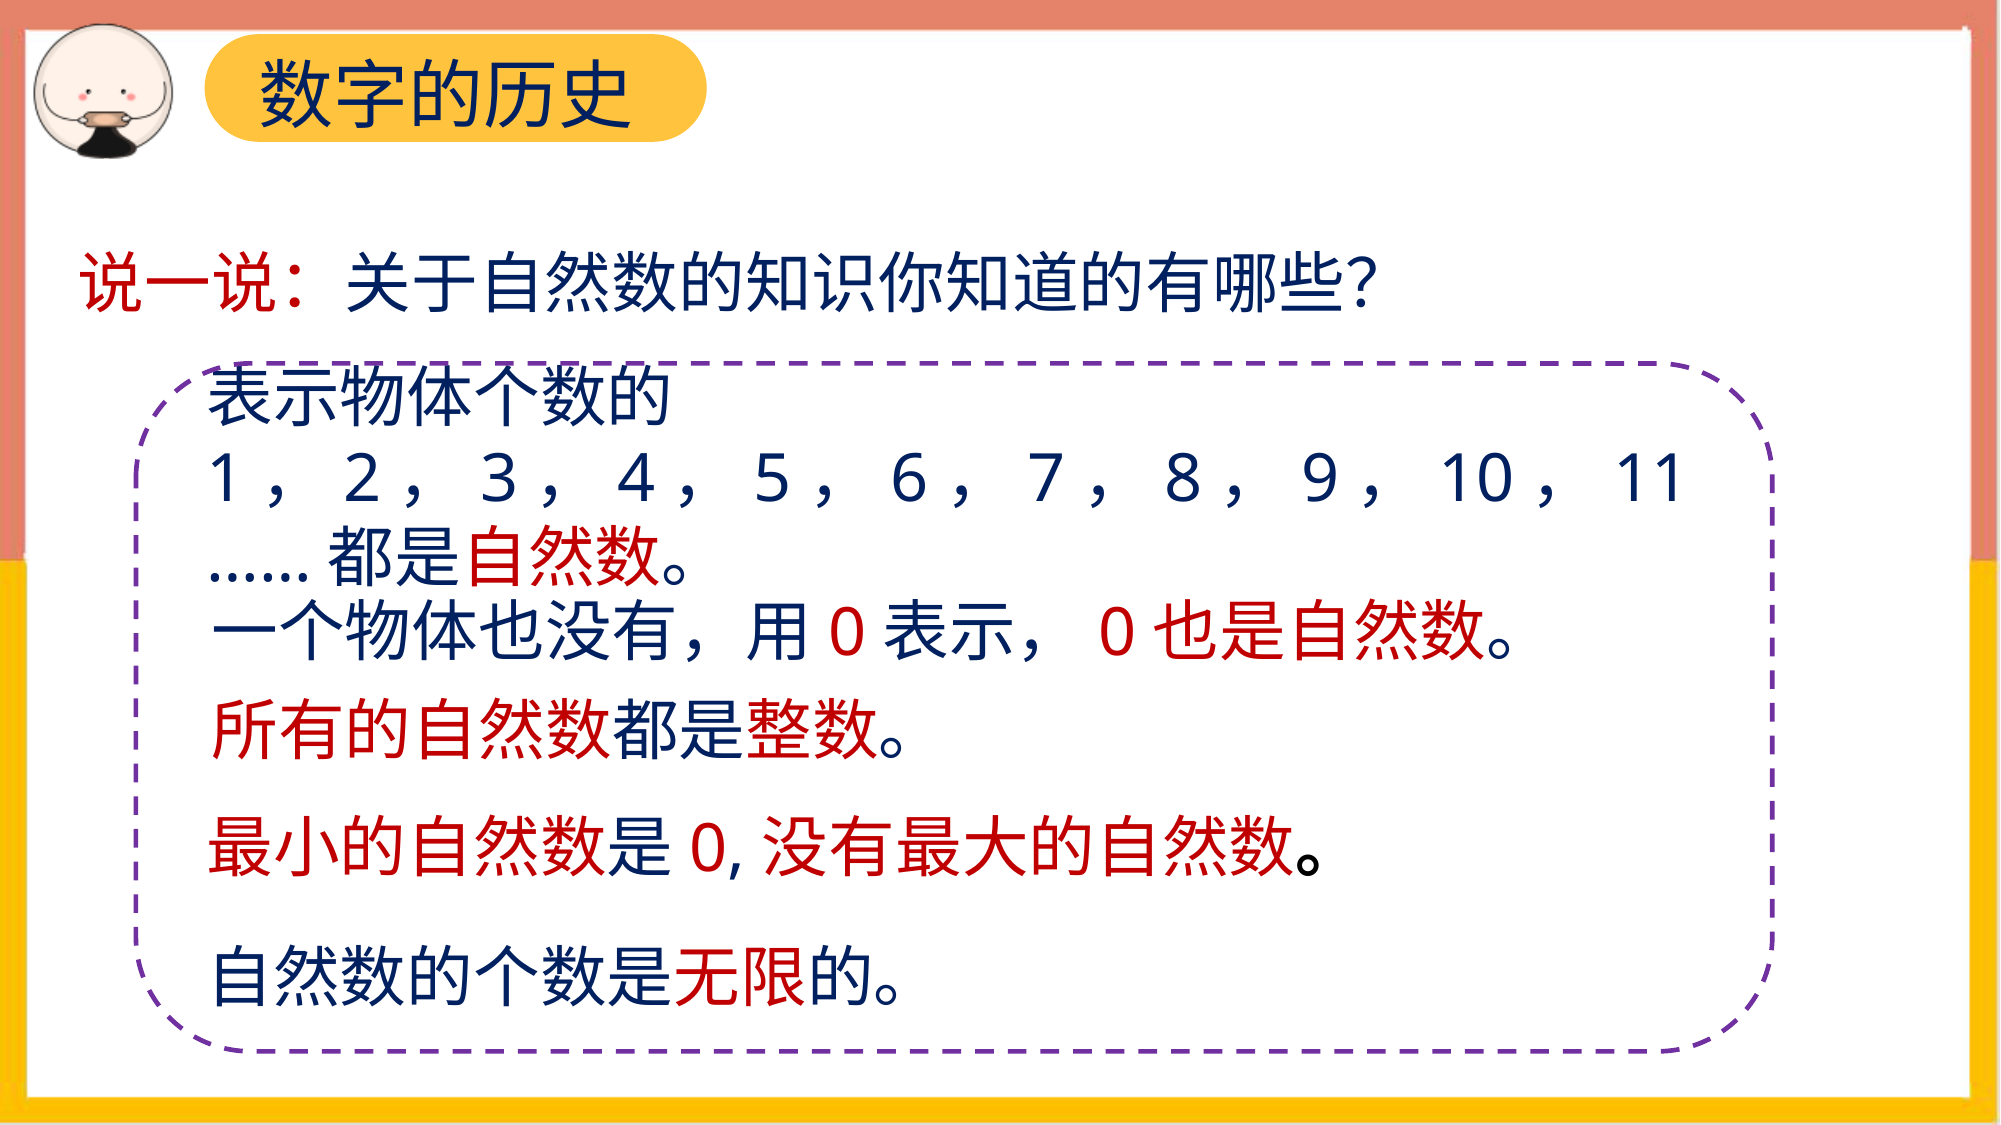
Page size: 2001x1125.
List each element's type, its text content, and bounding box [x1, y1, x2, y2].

text_box 数字的历史 [203, 33, 708, 143]
text_box 说一说：关于自然数的知识你知道的有哪些？ [63, 233, 1904, 329]
text_box [134, 362, 1774, 1053]
picture [0, 0, 2001, 1125]
